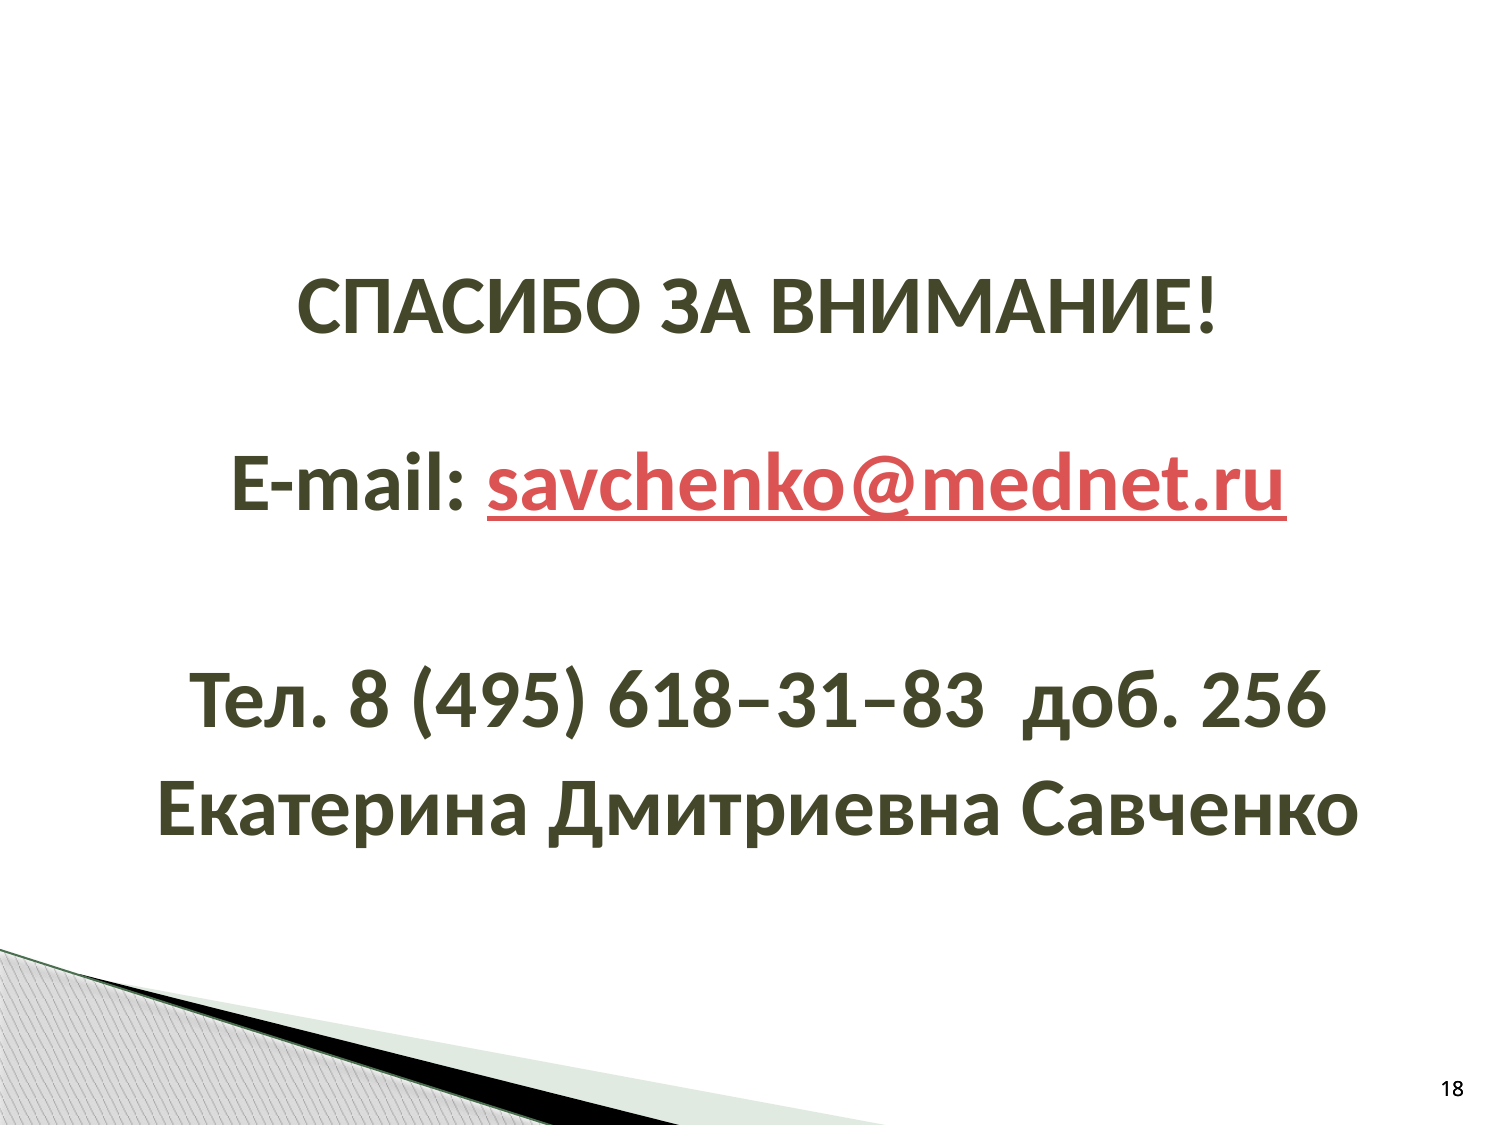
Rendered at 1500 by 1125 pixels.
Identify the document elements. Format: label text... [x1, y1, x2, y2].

slide_number 18 [1418, 1051, 1479, 1112]
list СПАСИБО ЗА ВНИМАНИЕ! E-mail: savchenko@mednet.ru Тел. 8 (495) 618–31–83 доб. 256 Екатерина Дмитриевна Савченко [74, 242, 1426, 986]
